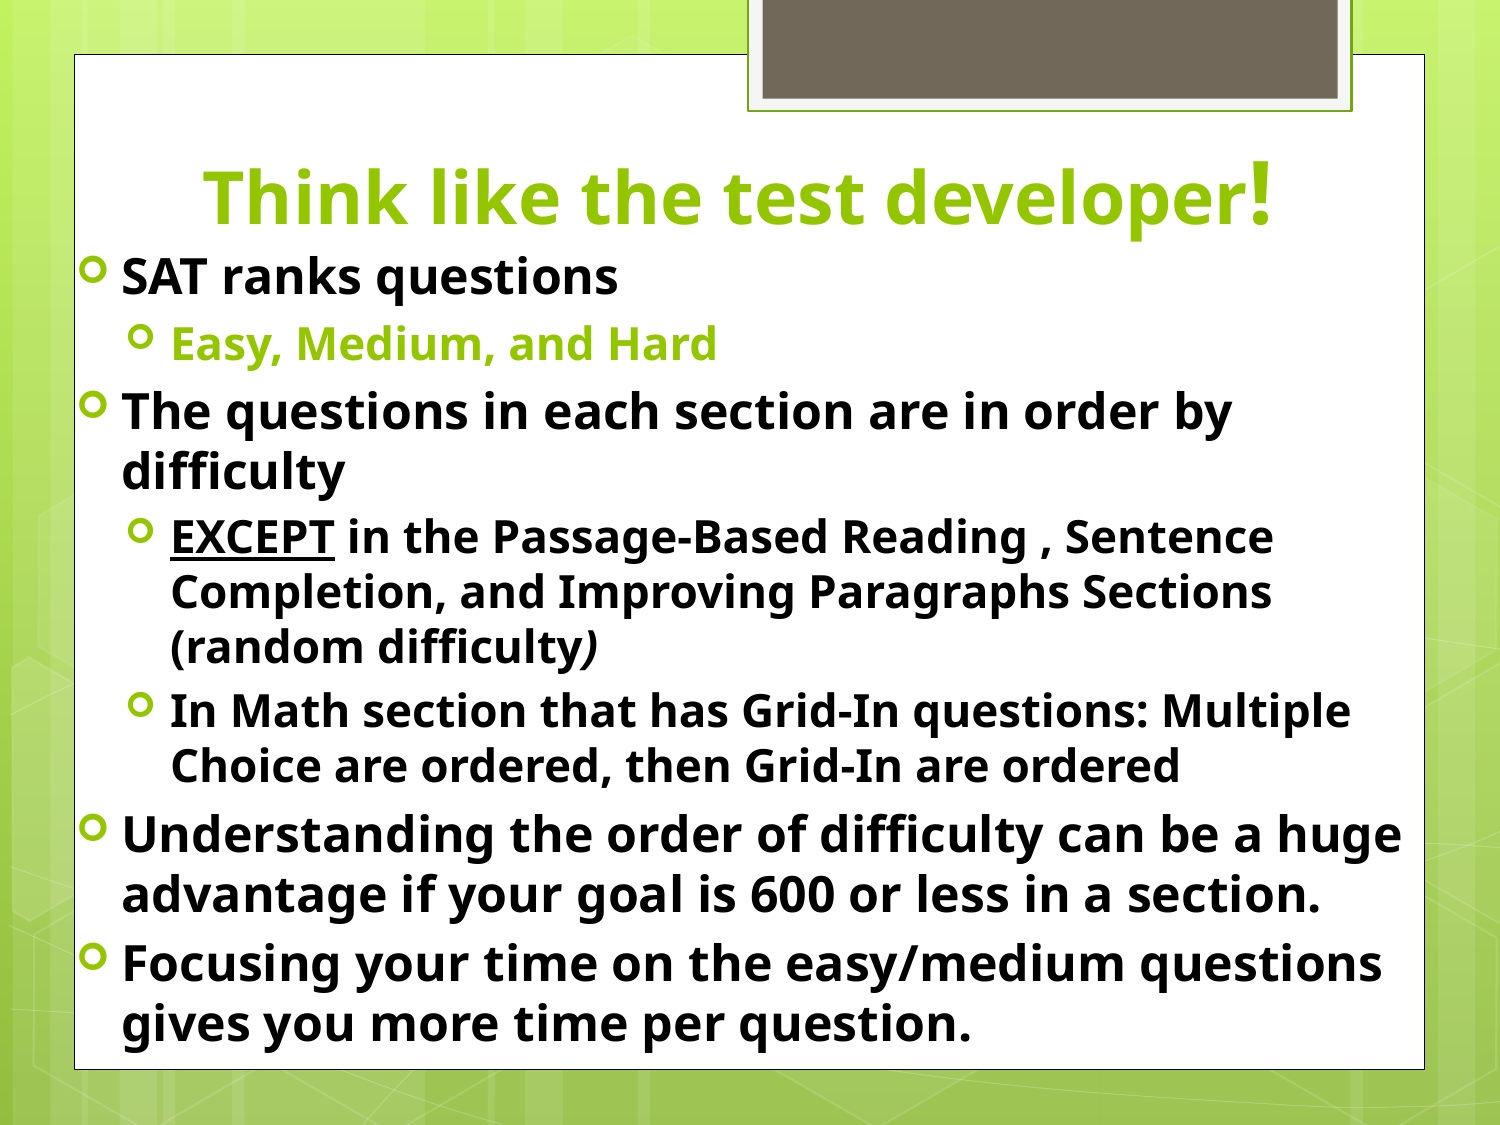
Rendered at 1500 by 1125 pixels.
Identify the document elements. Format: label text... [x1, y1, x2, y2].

list SAT ranks questions Easy, Medium, and Hard The questions in each section are in order by difficulty EXCEPT in the Passage-Based Reading , Sentence Completion, and Improving Paragraphs Sections (random difficulty) In Math section that has Grid-In questions: Multiple Choice are ordered, then Grid-In are ordered Understanding the order of difficulty can be a huge advantage if your goal is 600 or less in a section. Focusing your time on the easy/medium questions gives you more time per question. [50, 237, 1475, 1075]
title Think like the test developer! [187, 62, 1340, 237]
